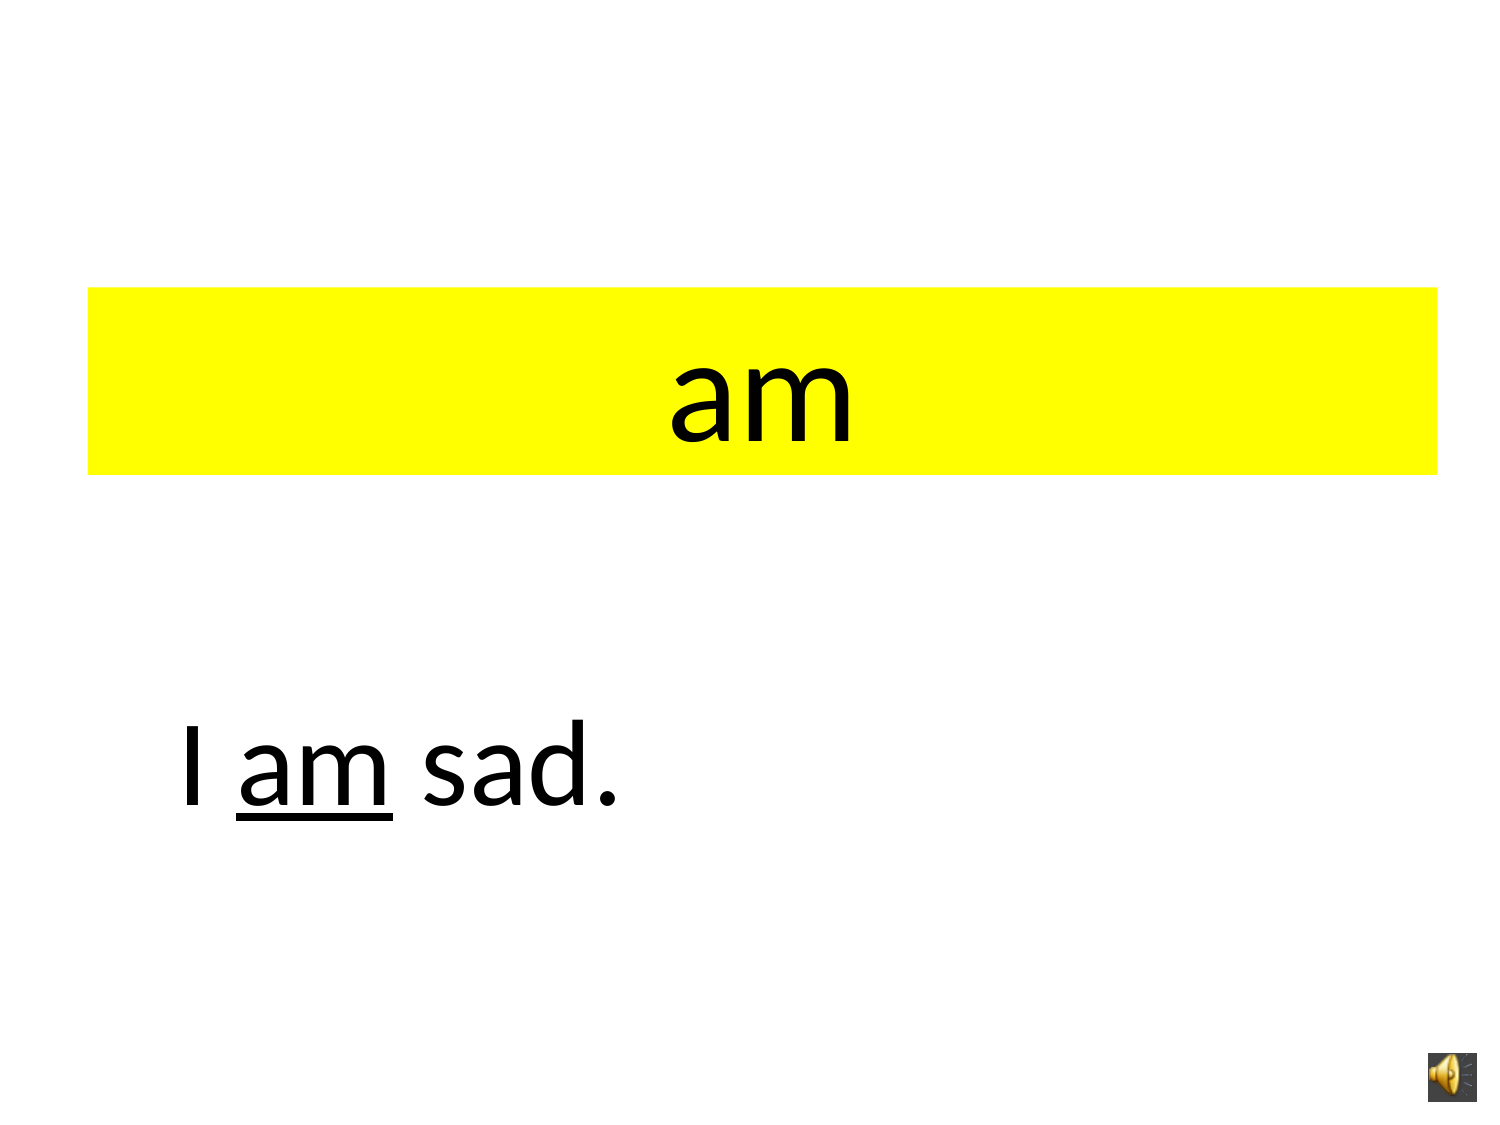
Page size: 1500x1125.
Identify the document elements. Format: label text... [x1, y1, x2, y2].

list I am sad. [112, 675, 1463, 838]
picture [1427, 1052, 1478, 1103]
title am [87, 287, 1438, 475]
